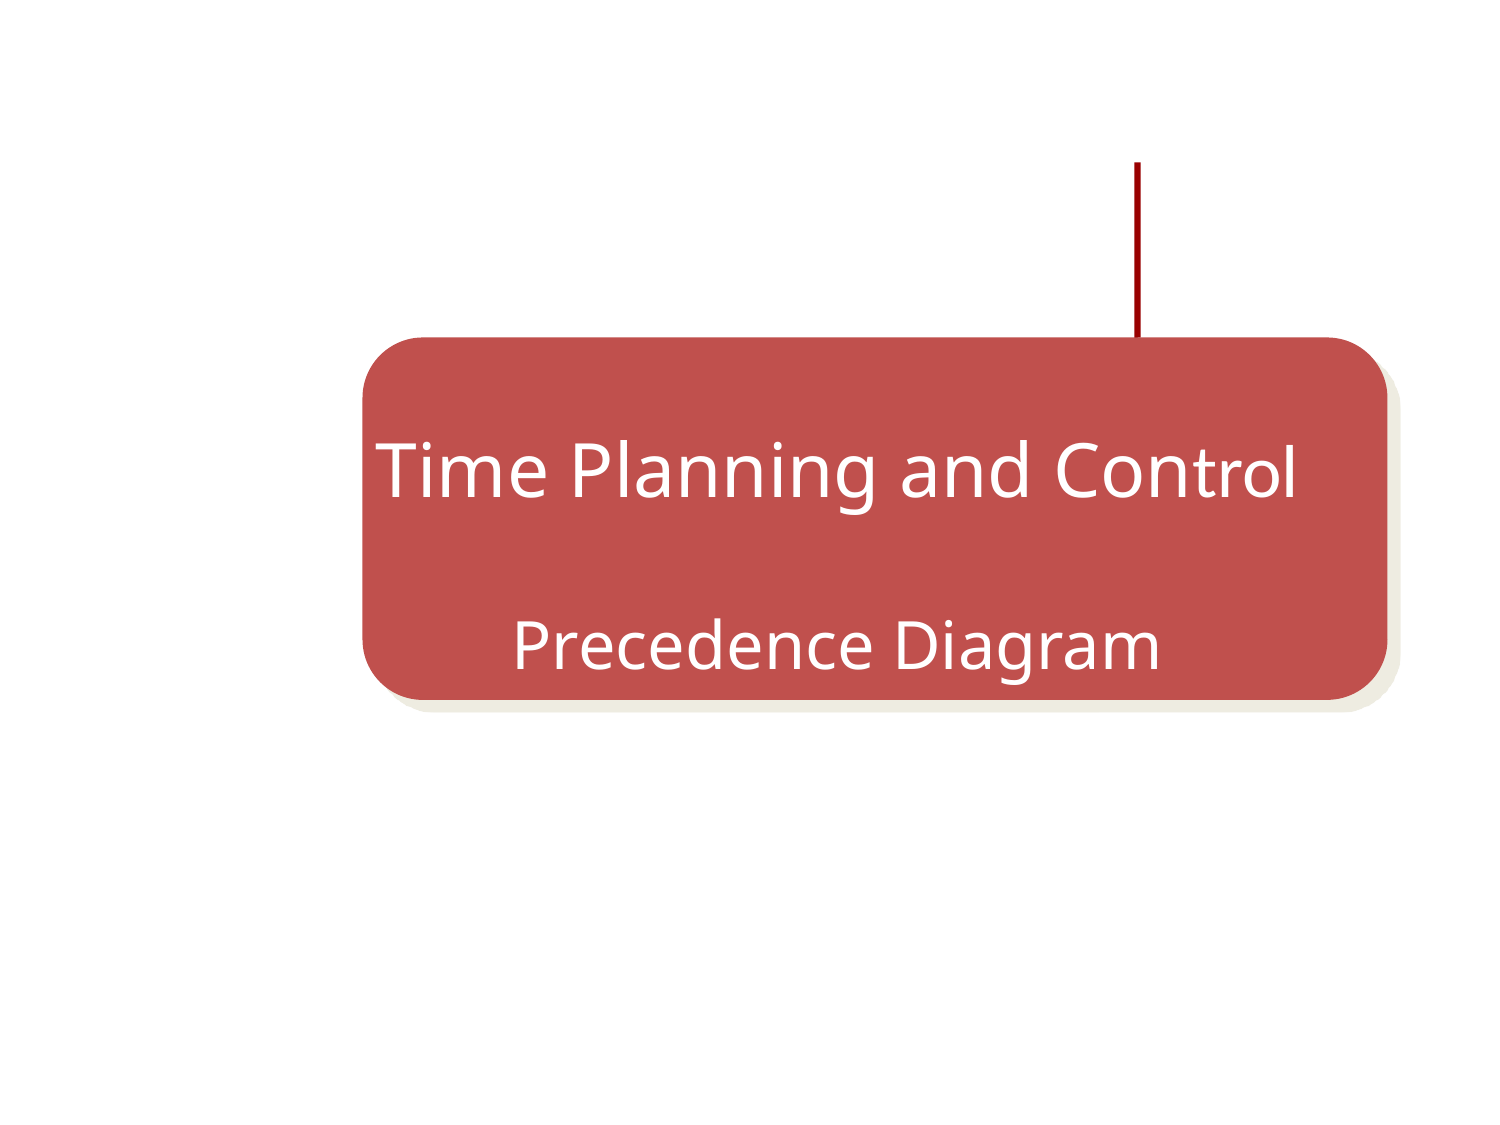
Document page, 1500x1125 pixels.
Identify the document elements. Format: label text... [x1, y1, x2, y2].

text_box [374, 337, 1388, 688]
title Time Planning and Control Precedence Diagram [312, 362, 1363, 713]
